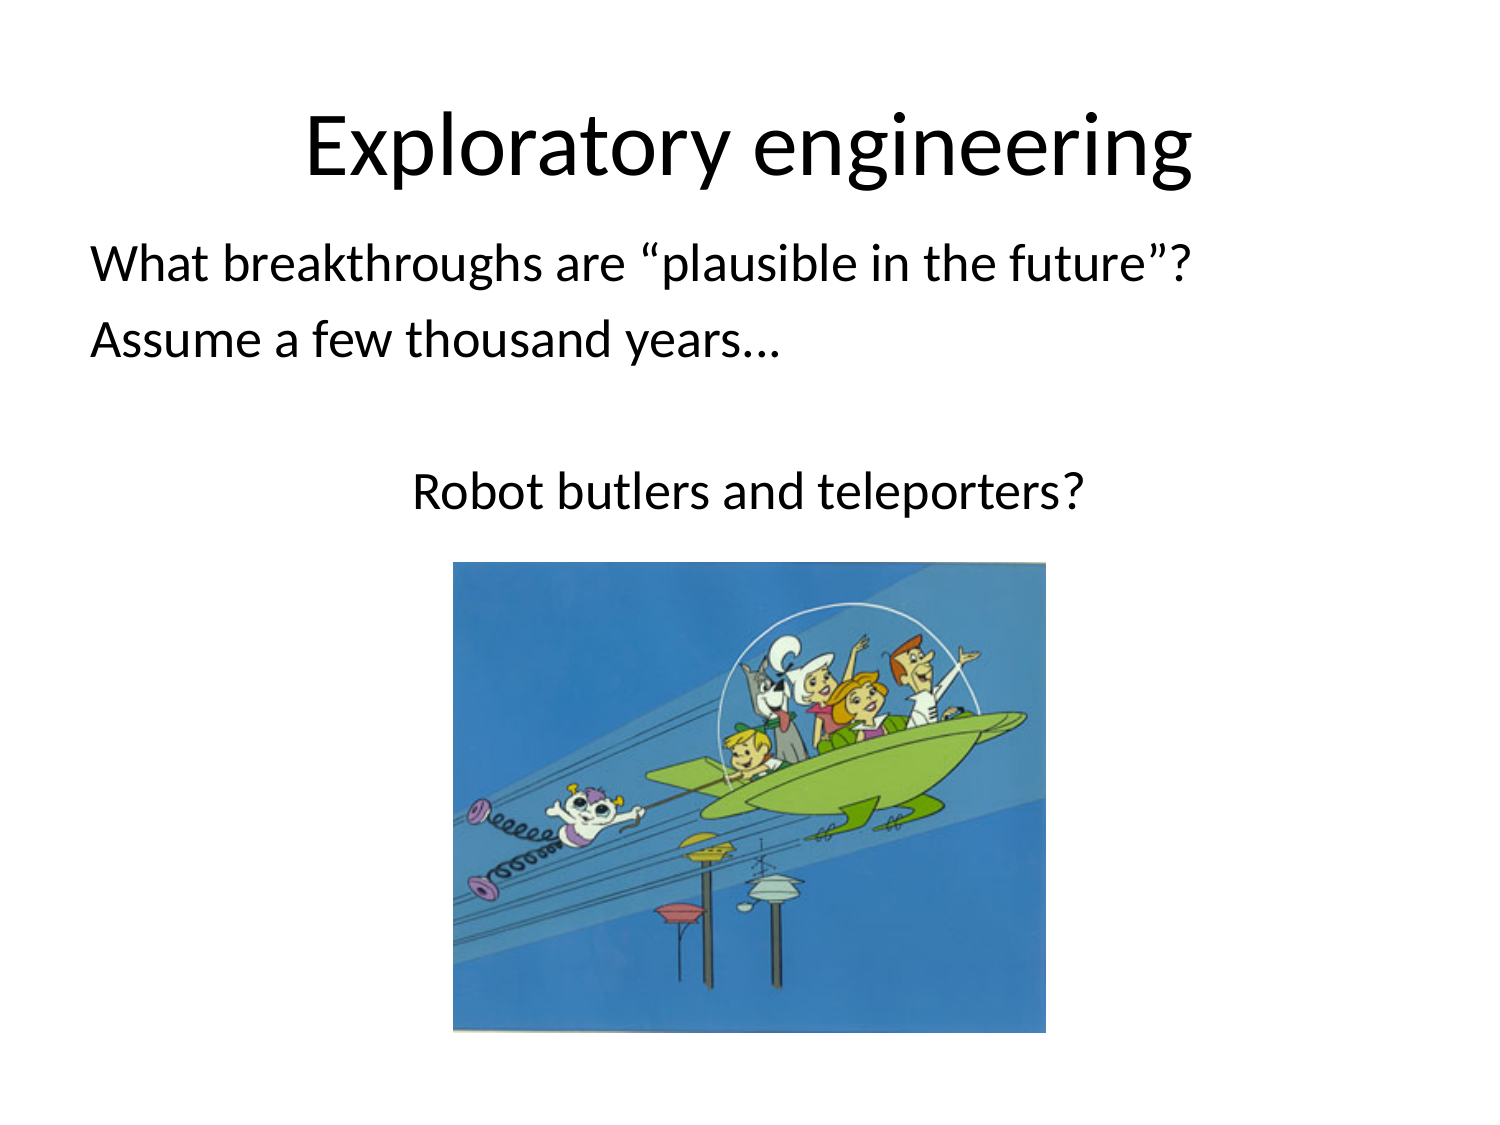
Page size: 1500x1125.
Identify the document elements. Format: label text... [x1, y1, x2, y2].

list What breakthroughs are “plausible in the future”? Assume a few thousand years... Robot butlers and teleporters? [75, 219, 1425, 1125]
title Exploratory engineering [75, 45, 1425, 219]
picture [452, 562, 1046, 1034]
